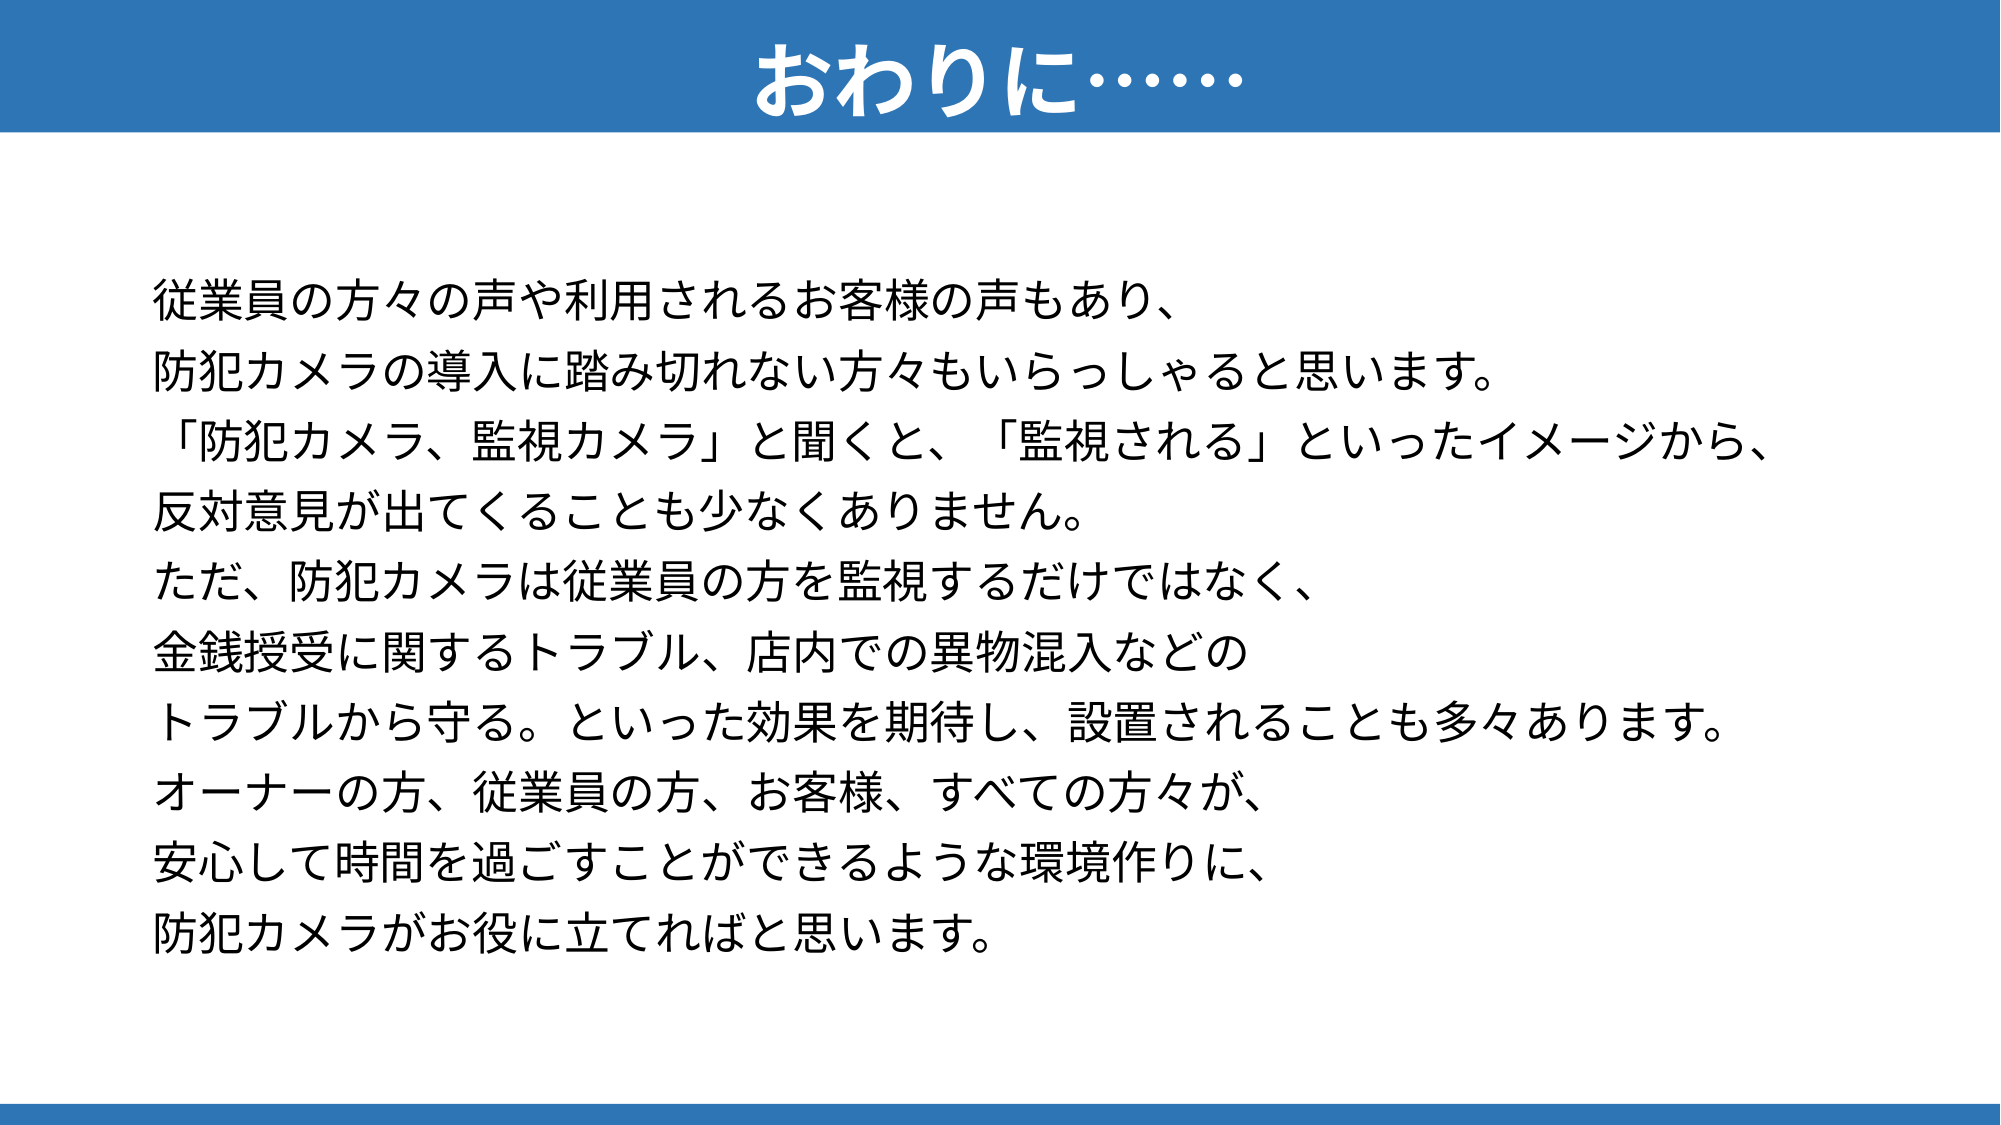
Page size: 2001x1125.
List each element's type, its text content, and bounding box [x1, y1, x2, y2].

text_box [0, 0, 2000, 133]
list 従業員の方々の声や利用されるお客様の声もあり、 防犯カメラの導入に踏み切れない方々もいらっしゃると思います。 「防犯カメラ、監視カメラ」と聞くと、「監視される」といったイメージから、 反対意見が出てくることも少なくありません。 ただ、防犯カメラは従業員の方を監視するだけではなく、 金銭授受に関するトラブル、店内での異物混入などの トラブルから守る。といった効果を期待し、設置されることも多々あります。 オーナーの方、従業員の方、お客様、すべての方々が、 安心して時間を過ごすことができるような環境作りに、 防犯カメラがお役に立てればと思います。 [137, 270, 1863, 1056]
text_box [0, 1103, 2000, 1125]
text_box おわりに…… [735, 21, 1265, 137]
